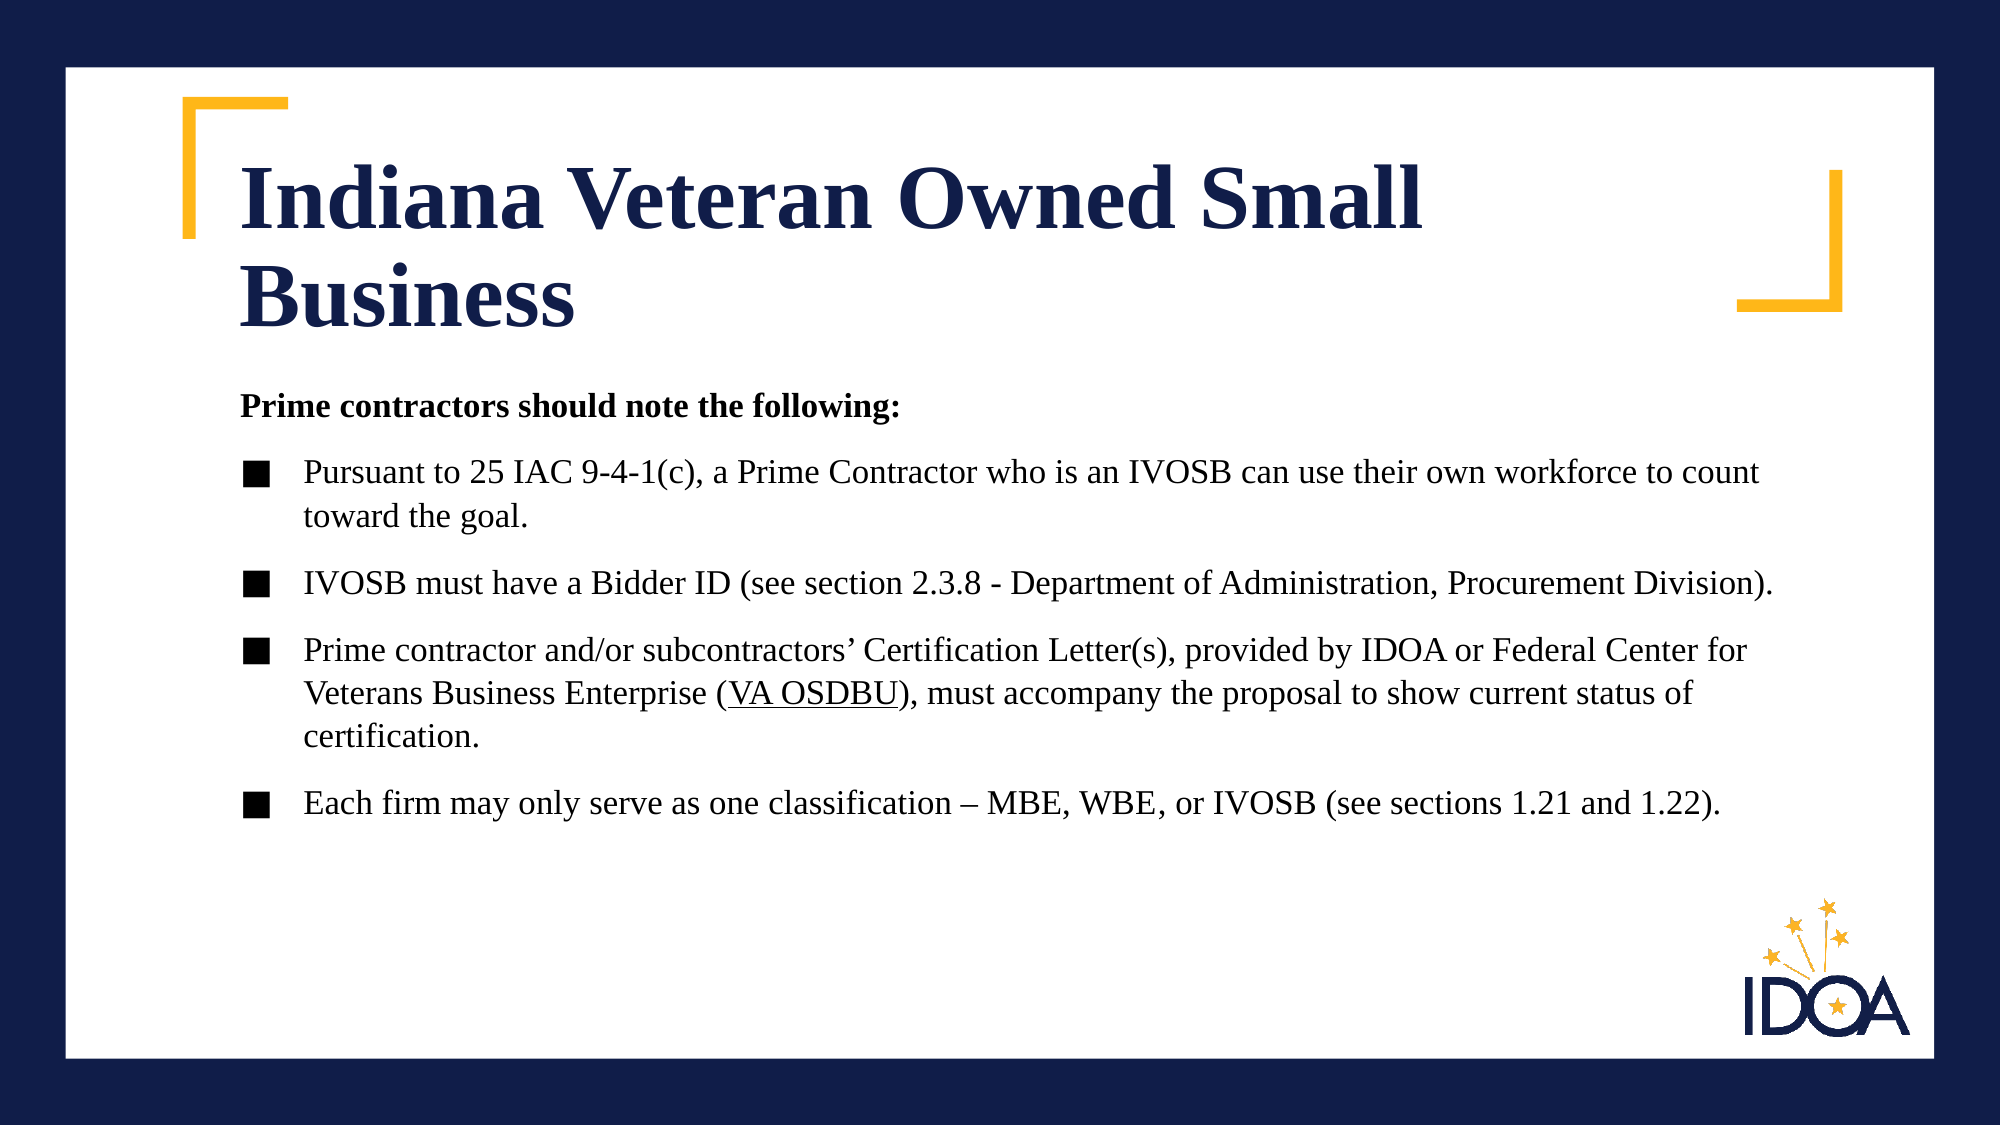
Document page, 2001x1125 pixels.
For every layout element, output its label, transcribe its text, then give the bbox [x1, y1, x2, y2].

text_box Prime contractors should note the following: Pursuant to 25 IAC 9-4-1(c), a Prime Contractor who is an IVOSB can use their own workforce to count toward the goal. IVOSB must have a Bidder ID (see section 2.3.8 - Department of Administration, Procurement Division). Prime contractor and/or subcontractors’ Certification Letter(s), provided by IDOA or Federal Center for Veterans Business Enterprise (VA OSDBU), must accompany the proposal to show current status of certification. Each firm may only serve as one classification – MBE, WBE, or IVOSB (see sections 1.21 and 1.22). [224, 375, 1800, 843]
picture [1702, 857, 1959, 1114]
title Indiana Veteran Owned Small Business [225, 142, 1800, 279]
